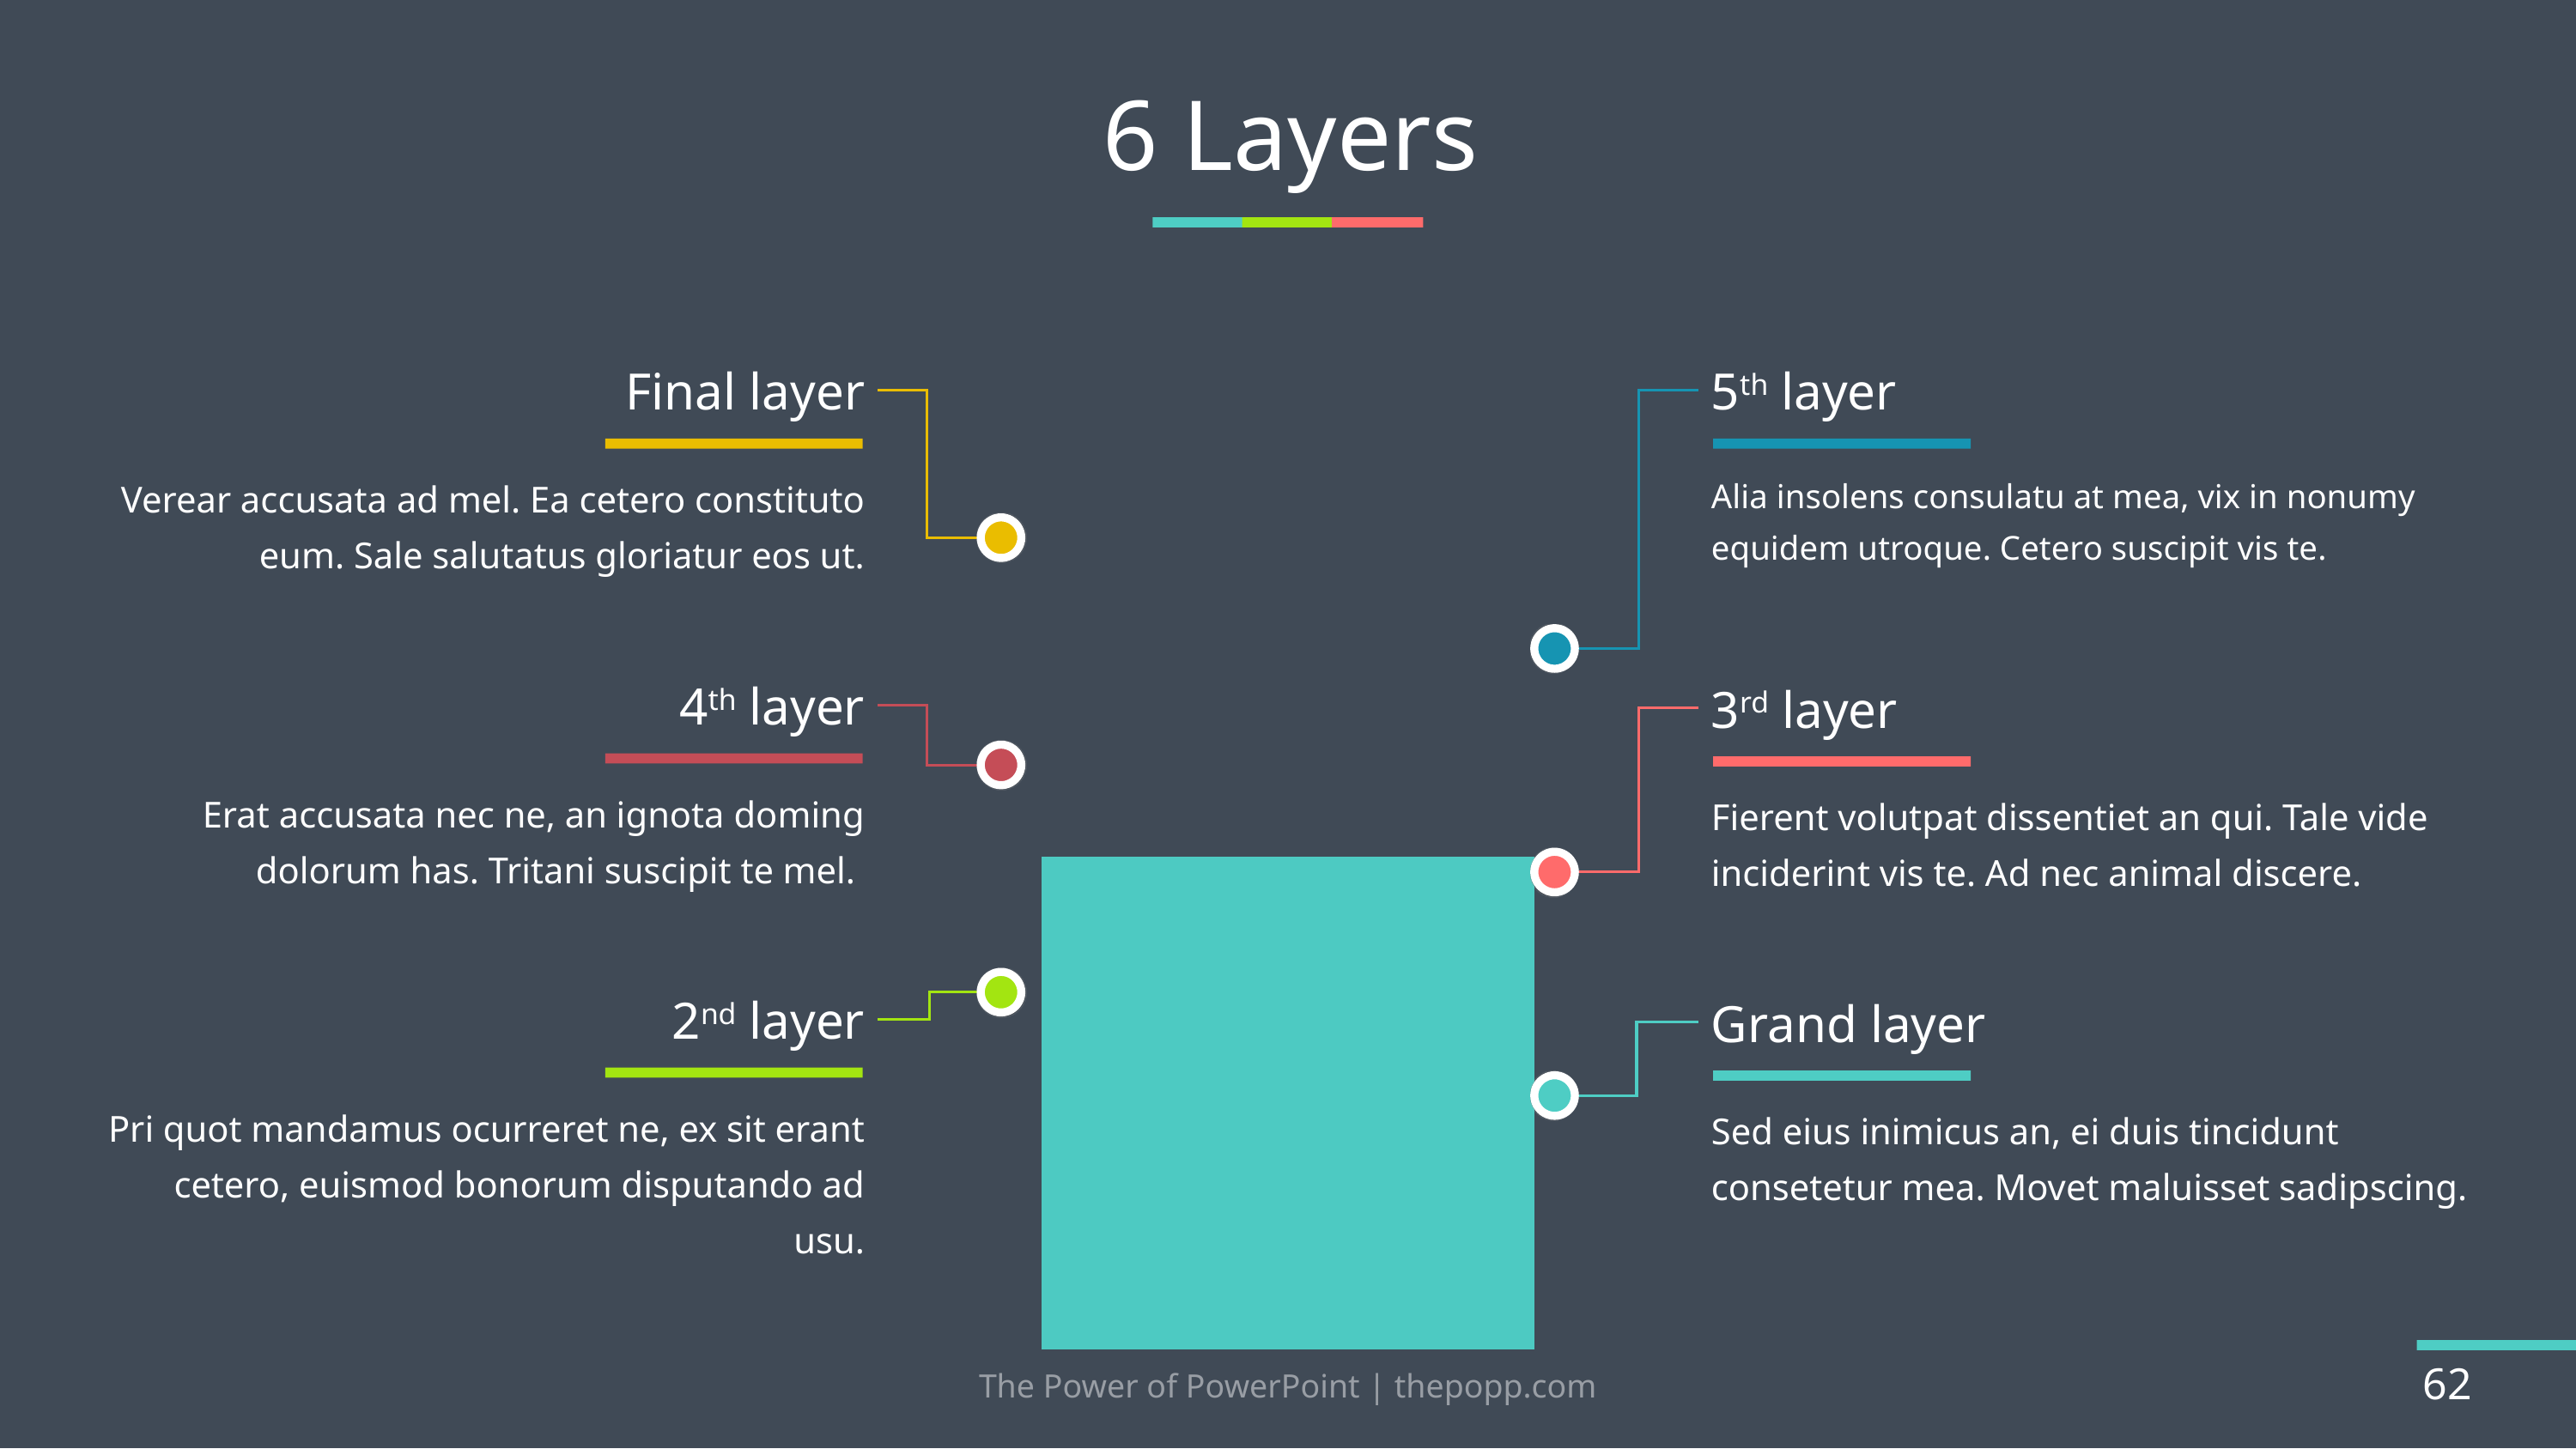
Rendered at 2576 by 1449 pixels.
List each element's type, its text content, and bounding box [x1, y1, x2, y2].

list Grand layer [1698, 969, 2482, 1075]
list Verear accusata ad mel. Ea cetero constituto eum. Sale salutatus gloriatur eos ut. [94, 458, 878, 615]
list 2nd layer [94, 967, 878, 1072]
list Final layer [94, 337, 878, 443]
list Alia insolens consulatu at mea, vix in nonumy equidem utroque. Cetero suscipit vis te. [1698, 458, 2482, 615]
list Sed eius inimicus an, ei duis tincidunt consetetur mea. Movet maluisset sadipscing. [1698, 1089, 2482, 1247]
list Erat accusata nec ne, an ignota doming dolorum has. Tritani suscipit te mel. [94, 772, 878, 931]
title 6 Layers [69, 49, 2512, 230]
slide_number 62 [2409, 1351, 2576, 1421]
list 3rd layer [1698, 655, 2482, 761]
list 4th layer [94, 652, 878, 758]
list Pri quot mandamus ocurreret ne, ex sit erant cetero, euismod bonorum disputando ad usu. [94, 1087, 878, 1245]
footer The Power of PowerPoint | thepopp.com [853, 1349, 1723, 1427]
list 5th layer [1698, 337, 2482, 443]
list Fierent volutpat dissentiet an qui. Tale vide inciderint vis te. Ad nec animal discere. [1698, 775, 2482, 933]
